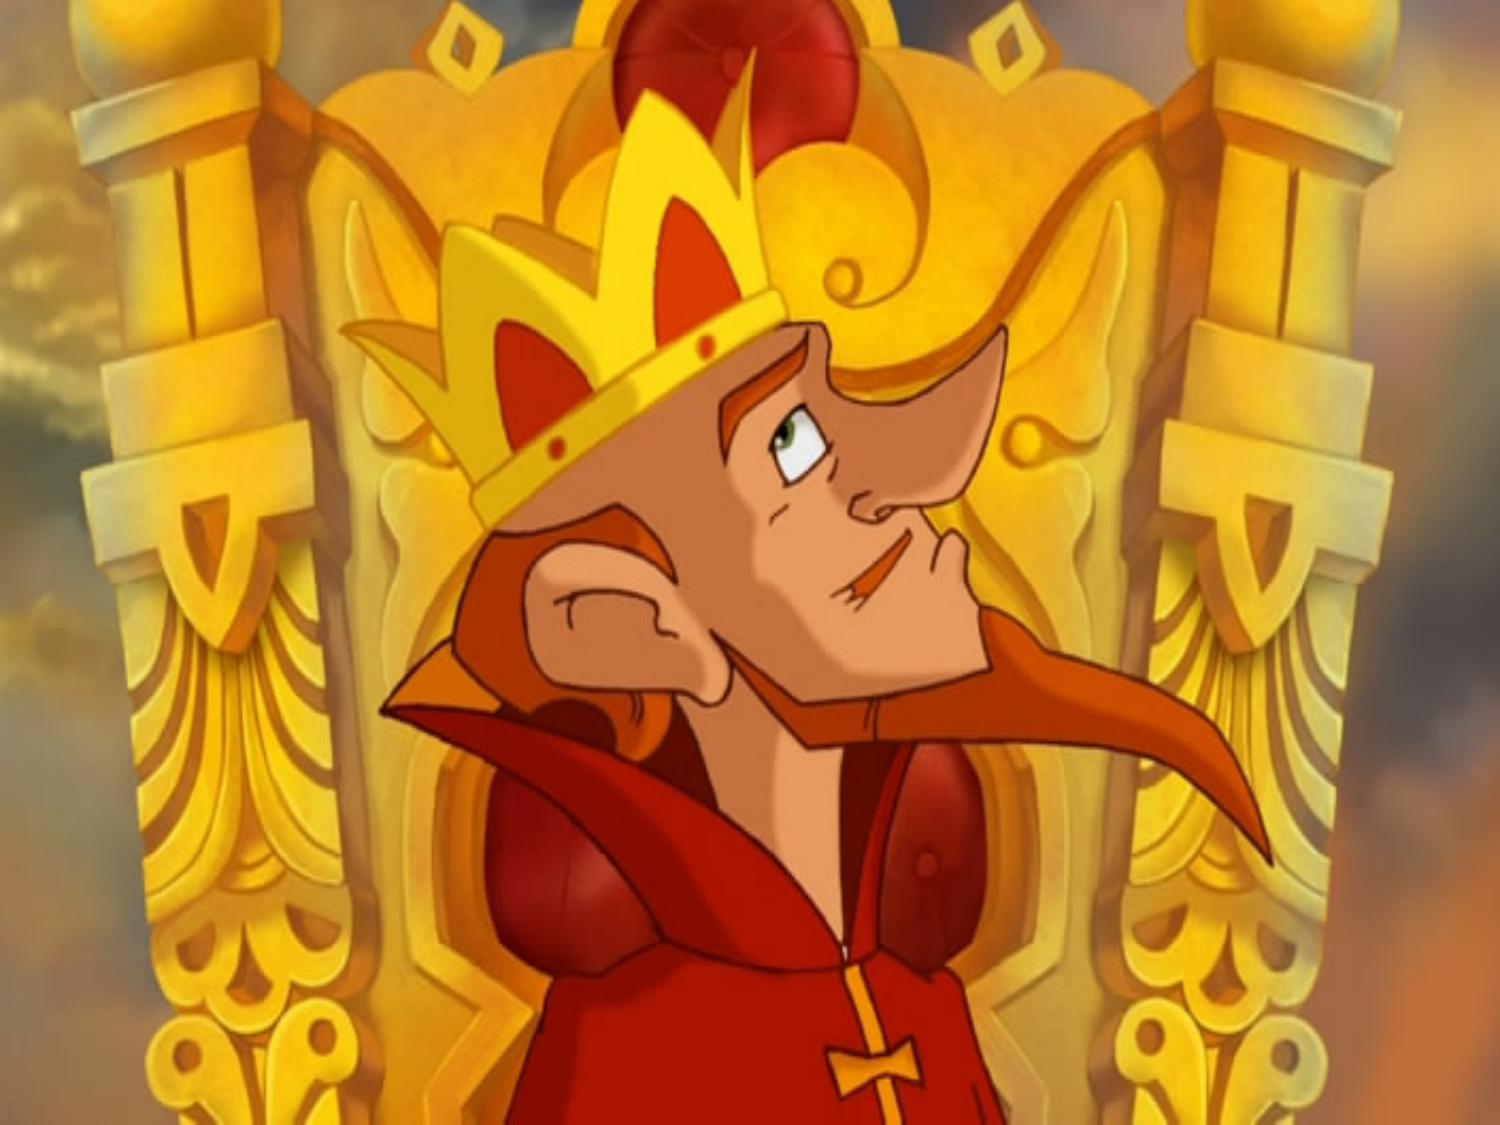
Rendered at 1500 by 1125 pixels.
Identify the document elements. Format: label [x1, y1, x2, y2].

list [0, 0, 1500, 1125]
